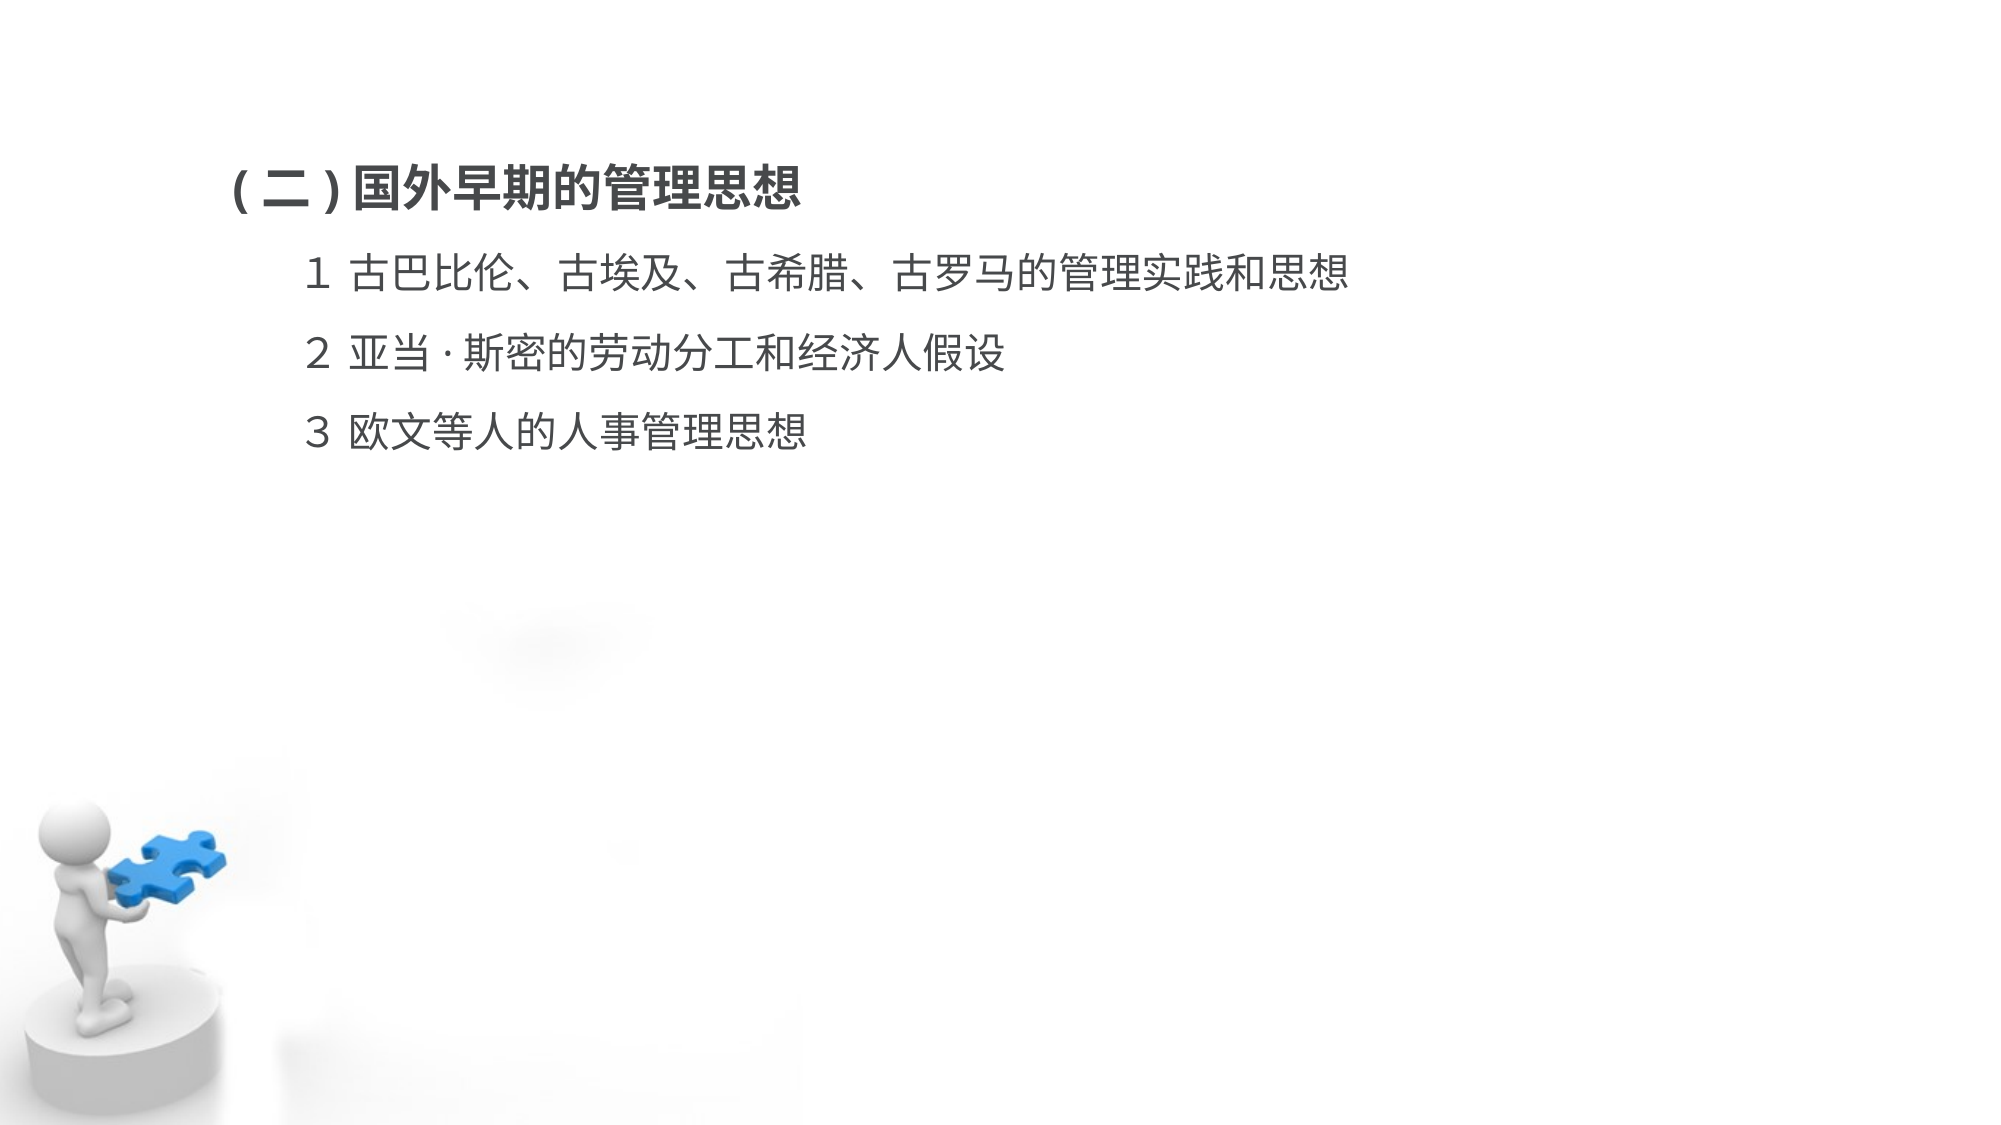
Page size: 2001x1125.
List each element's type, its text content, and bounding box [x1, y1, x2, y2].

list (二)国外早期的管理思想 １ 古巴比伦、古埃及、古希腊、古罗马的管理实践和思想 ２ 亚当·斯密的劳动分工和经济人假设 ３ 欧文等人的人事管理思想 [217, 142, 1864, 1014]
picture [0, 383, 1296, 1125]
